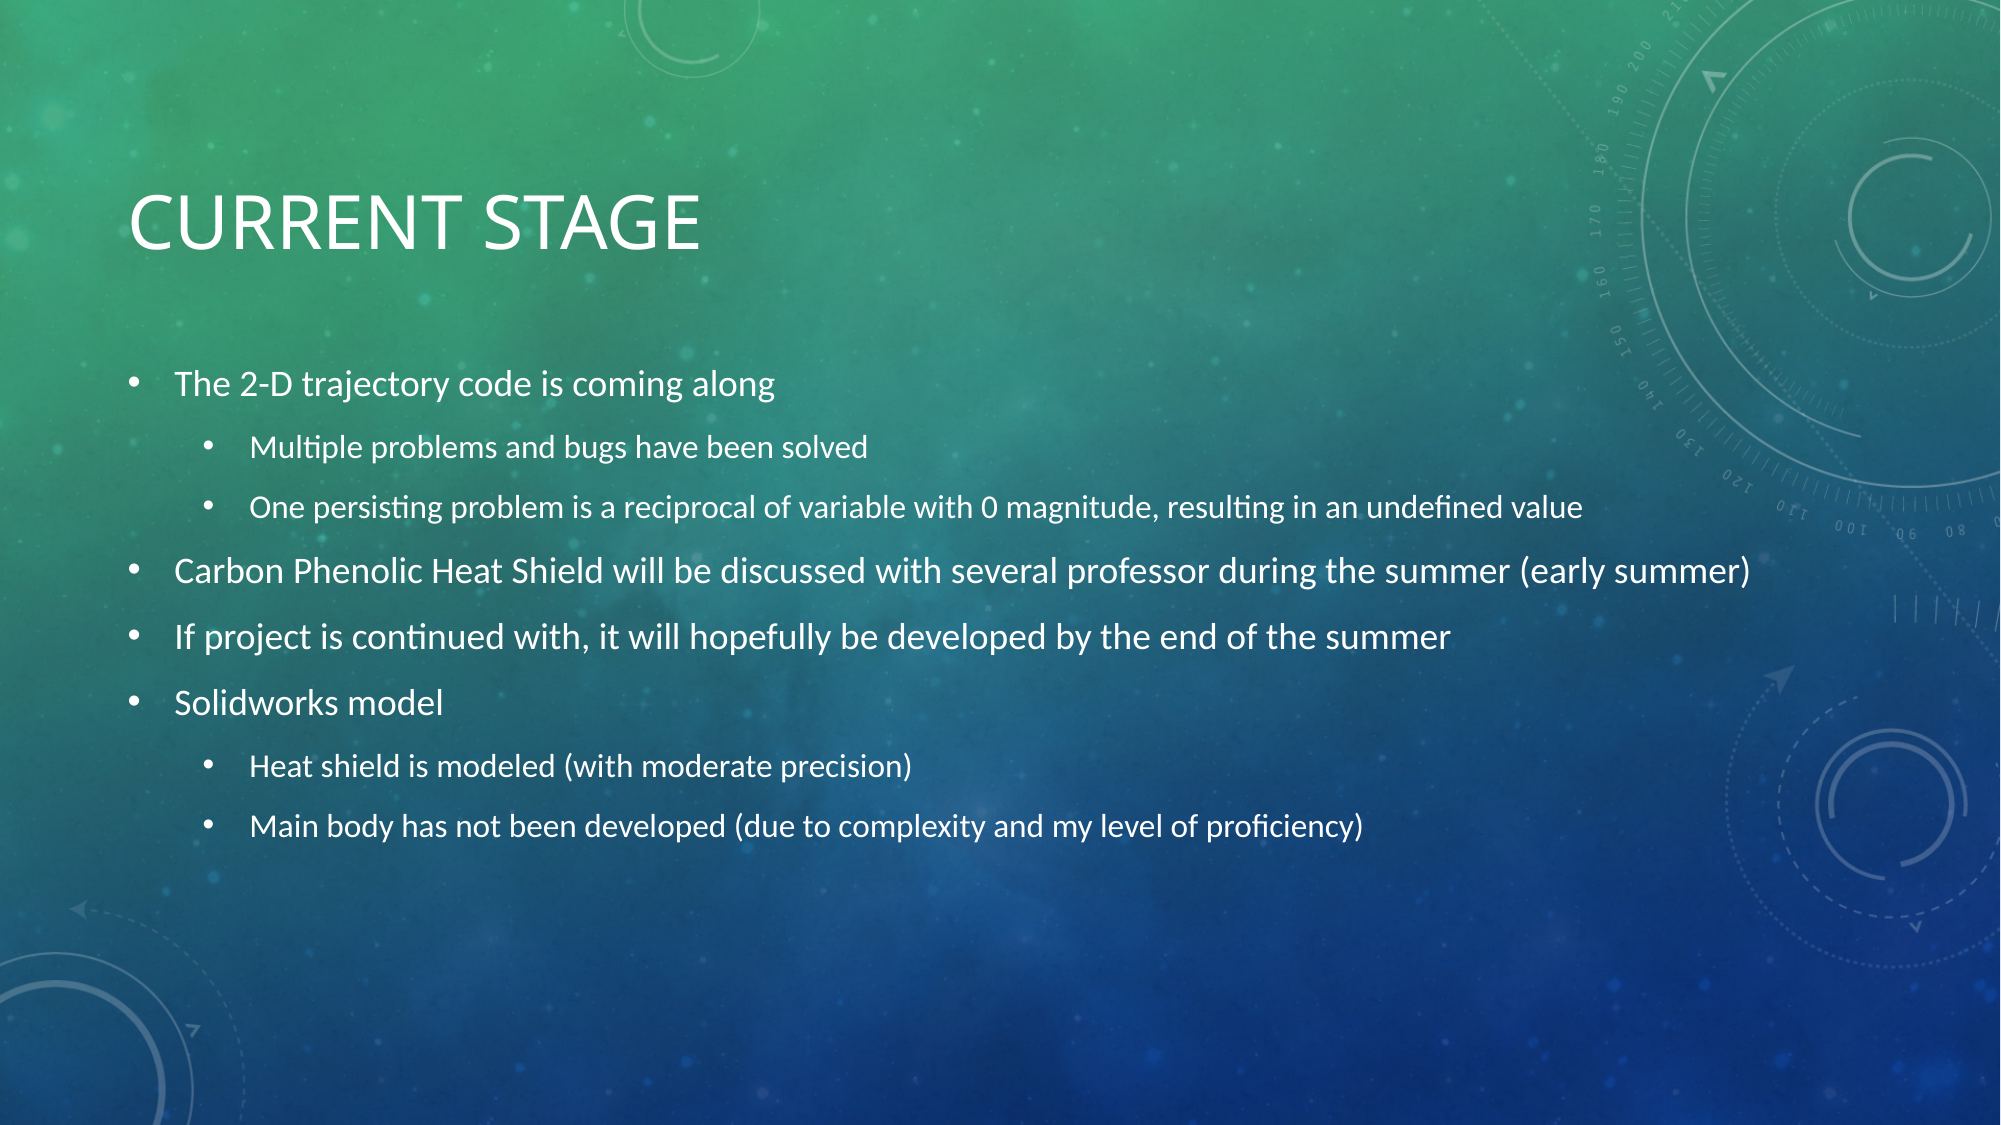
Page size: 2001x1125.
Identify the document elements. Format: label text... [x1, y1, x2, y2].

title Current stage [112, 99, 1775, 339]
picture [0, 0, 2001, 1125]
list The 2-D trajectory code is coming along Multiple problems and bugs have been solved One persisting problem is a reciprocal of variable with 0 magnitude, resulting in an undefined value Carbon Phenolic Heat Shield will be discussed with several professor during the summer (early summer) If project is continued with, it will hopefully be developed by the end of the summer Solidworks model Heat shield is modeled (with moderate precision) Main body has not been developed (due to complexity and my level of proficiency) [112, 351, 1775, 950]
